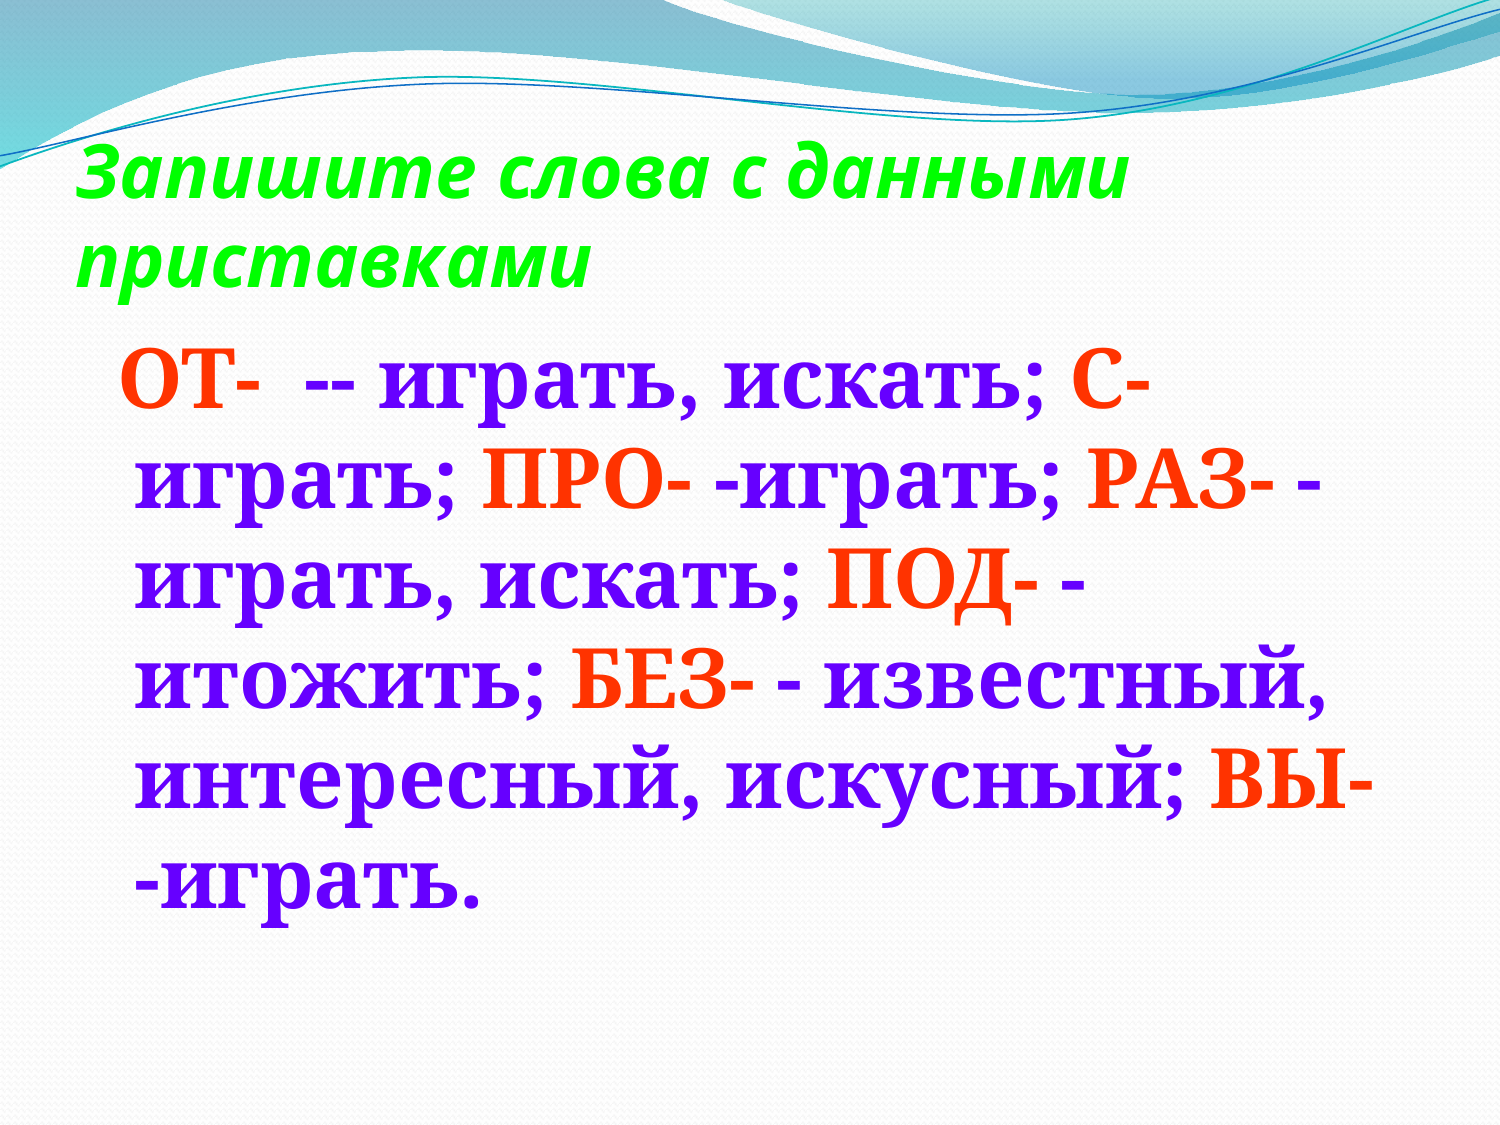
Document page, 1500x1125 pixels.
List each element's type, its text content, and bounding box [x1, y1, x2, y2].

list ОТ- -- играть, искать; С- играть; ПРО- -играть; РАЗ- - играть, искать; ПОД- - итожить; БЕЗ- - известный, интересный, искусный; ВЫ- -играть. [75, 317, 1425, 1038]
title Запишите слова с данными приставками [75, 115, 1425, 303]
